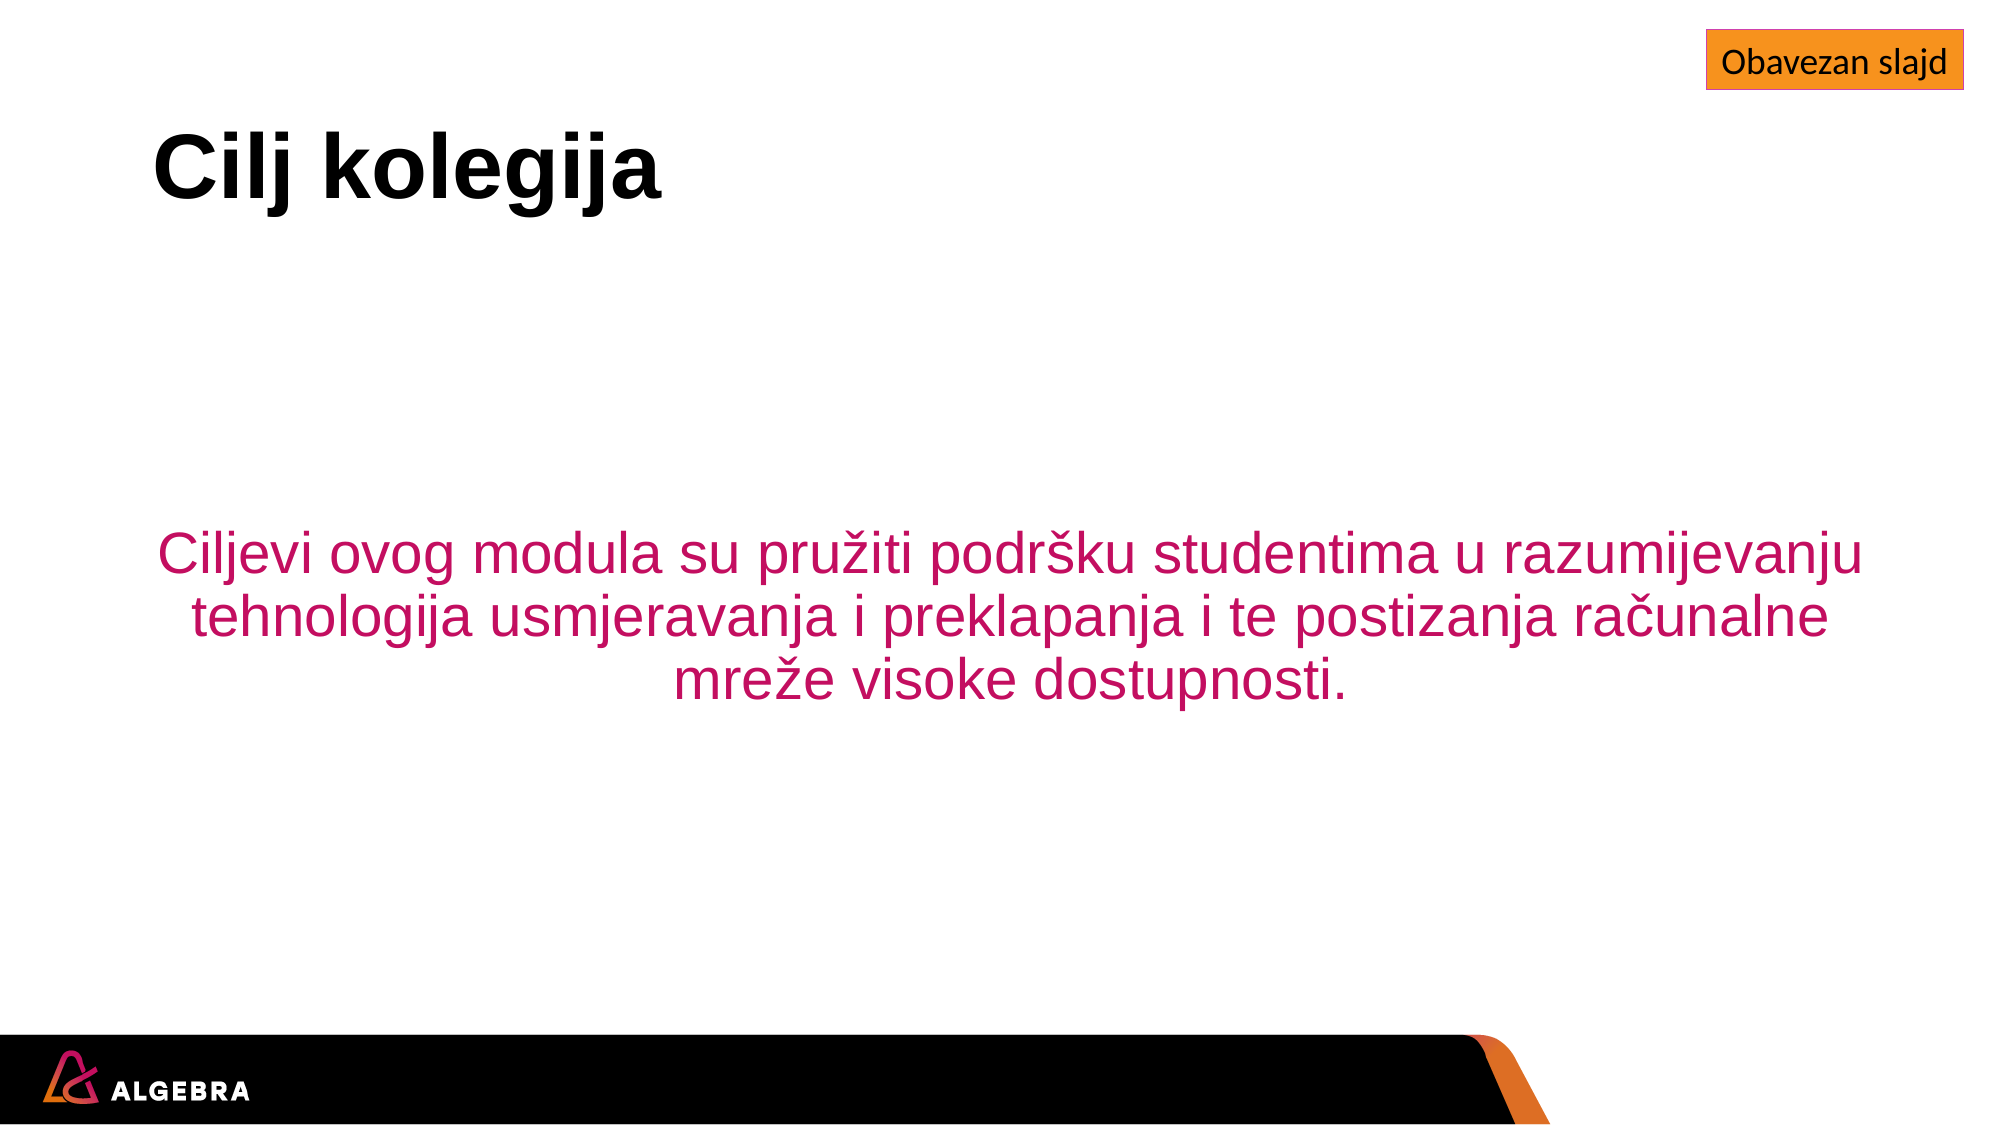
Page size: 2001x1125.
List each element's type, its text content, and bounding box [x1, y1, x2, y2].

picture [0, 1034, 1733, 1125]
list Ciljevi ovog modula su pružiti podršku studentima u razumijevanju tehnologija usmjeravanja i preklapanja i te postizanja računalne mreže visoke dostupnosti. [89, 280, 1934, 955]
text_box Obavezan slajd [1706, 29, 1964, 90]
title Cilj kolegija [137, 59, 1863, 278]
